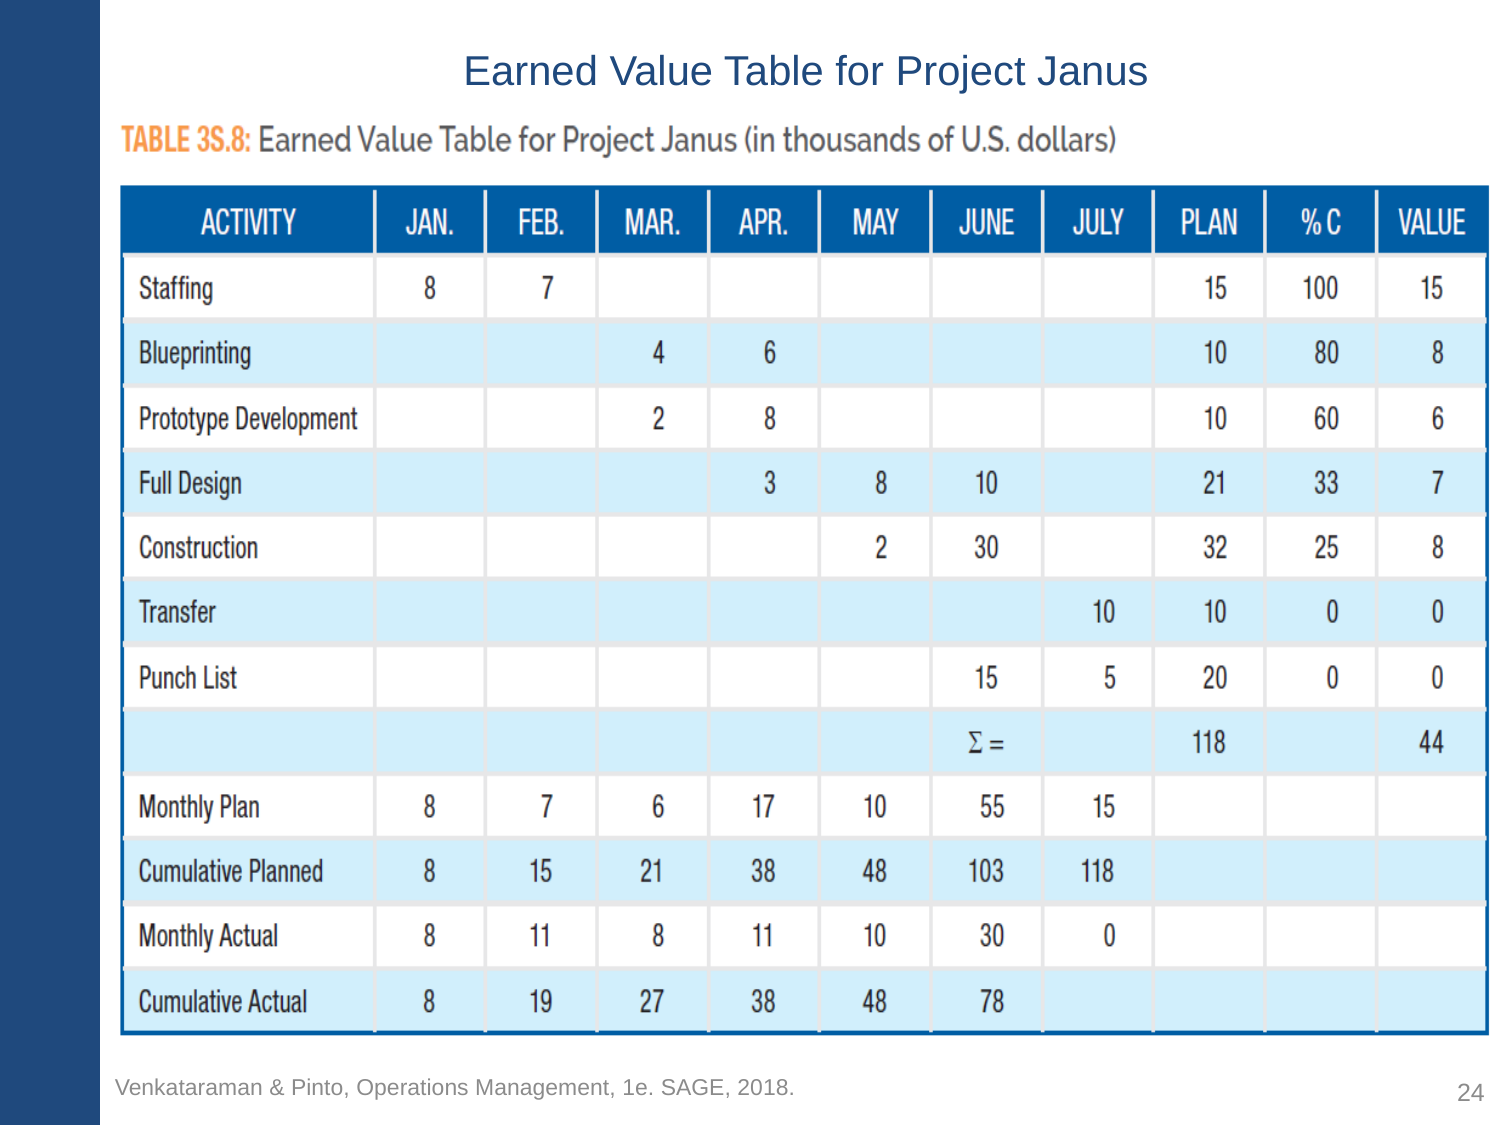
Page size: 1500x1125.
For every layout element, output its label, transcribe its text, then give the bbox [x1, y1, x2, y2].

slide_number 24 [1425, 1064, 1500, 1122]
picture [112, 112, 1500, 1057]
footer Venkataraman & Pinto, Operations Management, 1e. SAGE, 2018. [99, 1064, 1250, 1125]
title Earned Value Table for Project Janus [174, 1, 1438, 110]
